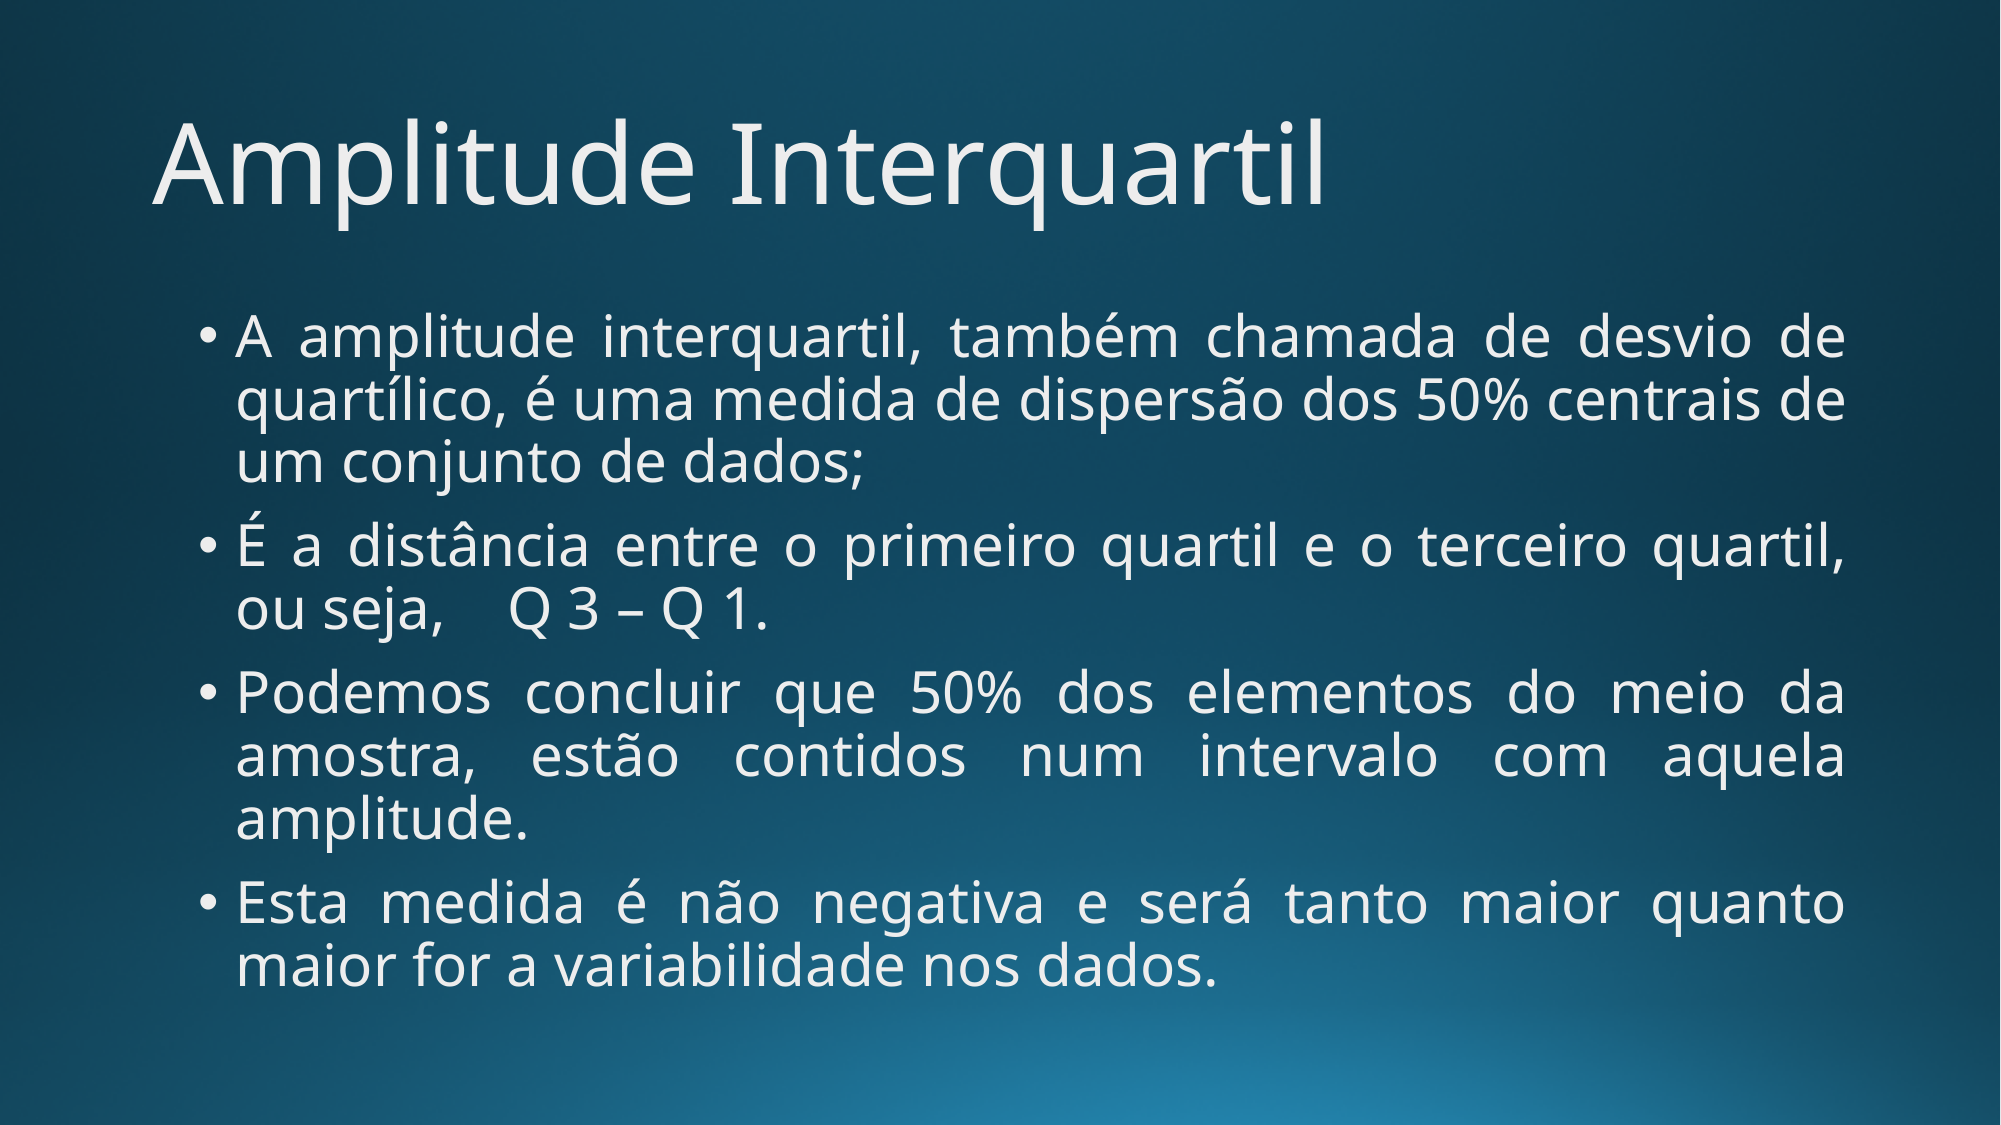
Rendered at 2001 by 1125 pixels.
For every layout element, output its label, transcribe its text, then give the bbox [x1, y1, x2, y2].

text_box A amplitude interquartil, também chamada de desvio de quartílico, é uma medida de dispersão dos 50% centrais de um conjunto de dados; É a distância entre o primeiro quartil e o terceiro quartil, ou seja, Q 3 – Q 1. Podemos concluir que 50% dos elementos do meio da amostra, estão contidos num intervalo com aquela amplitude. Esta medida é não negativa e será tanto maior quanto maior for a variabilidade nos dados. [183, 299, 1863, 1013]
text_box Amplitude Interquartil [137, 59, 1863, 278]
picture [0, 0, 2001, 1125]
